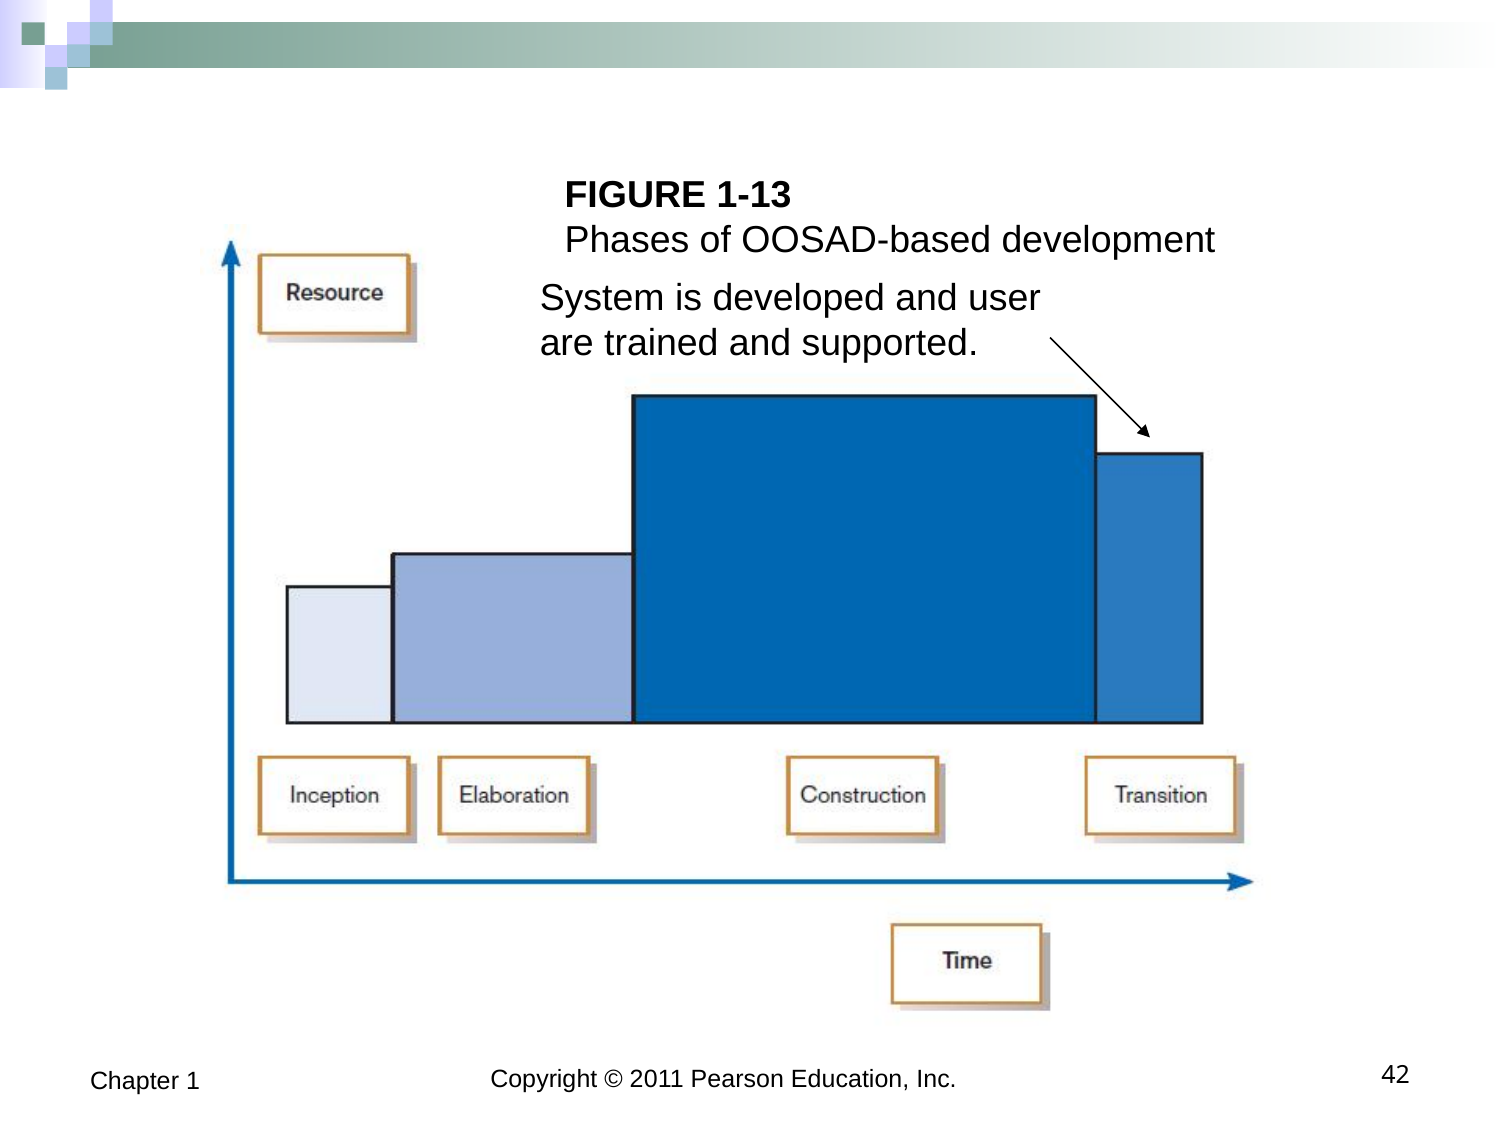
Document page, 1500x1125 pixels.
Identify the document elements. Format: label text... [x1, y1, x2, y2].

slide_number 42 [1074, 1024, 1426, 1101]
text_box FIGURE 1-13 Phases of OOSAD-based development [549, 162, 1300, 268]
picture [199, 224, 1271, 1048]
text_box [1049, 337, 1151, 438]
slide_number Chapter 1 [74, 1024, 426, 1103]
footer Copyright © 2011 Pearson Education, Inc. [426, 1056, 1074, 1101]
